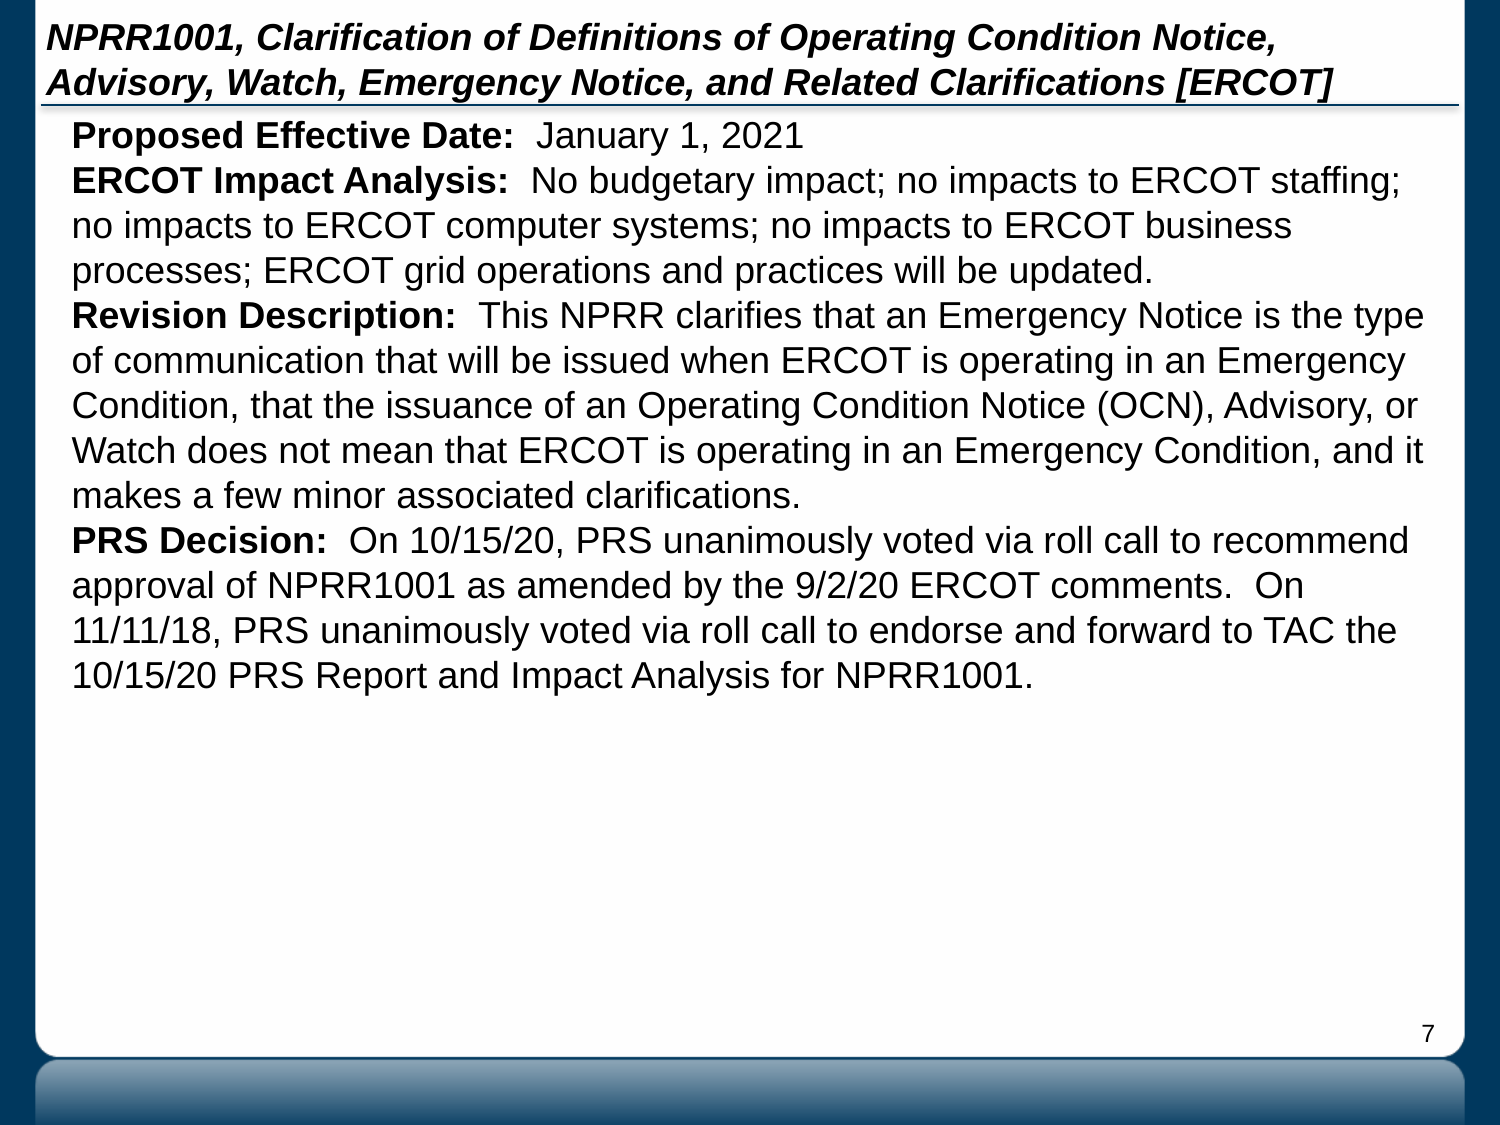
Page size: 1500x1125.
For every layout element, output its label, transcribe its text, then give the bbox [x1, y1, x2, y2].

text_box Proposed Effective Date: January 1, 2021 ERCOT Impact Analysis: No budgetary impact; no impacts to ERCOT staffing; no impacts to ERCOT computer systems; no impacts to ERCOT business processes; ERCOT grid operations and practices will be updated. Revision Description: This NPRR clarifies that an Emergency Notice is the type of communication that will be issued when ERCOT is operating in an Emergency Condition, that the issuance of an Operating Condition Notice (OCN), Advisory, or Watch does not mean that ERCOT is operating in an Emergency Condition, and it makes a few minor associated clarifications. PRS Decision: On 10/15/20, PRS unanimously voted via roll call to recommend approval of NPRR1001 as amended by the 9/2/20 ERCOT comments. On 11/11/18, PRS unanimously voted via roll call to endorse and forward to TAC the 10/15/20 PRS Report and Impact Analysis for NPRR1001. [56, 103, 1448, 749]
title NPRR1001, Clarification of Definitions of Operating Condition Notice, Advisory, Watch, Emergency Notice, and Related Clarifications [ERCOT] [31, 20, 1464, 97]
picture [35, 0, 1465, 1125]
